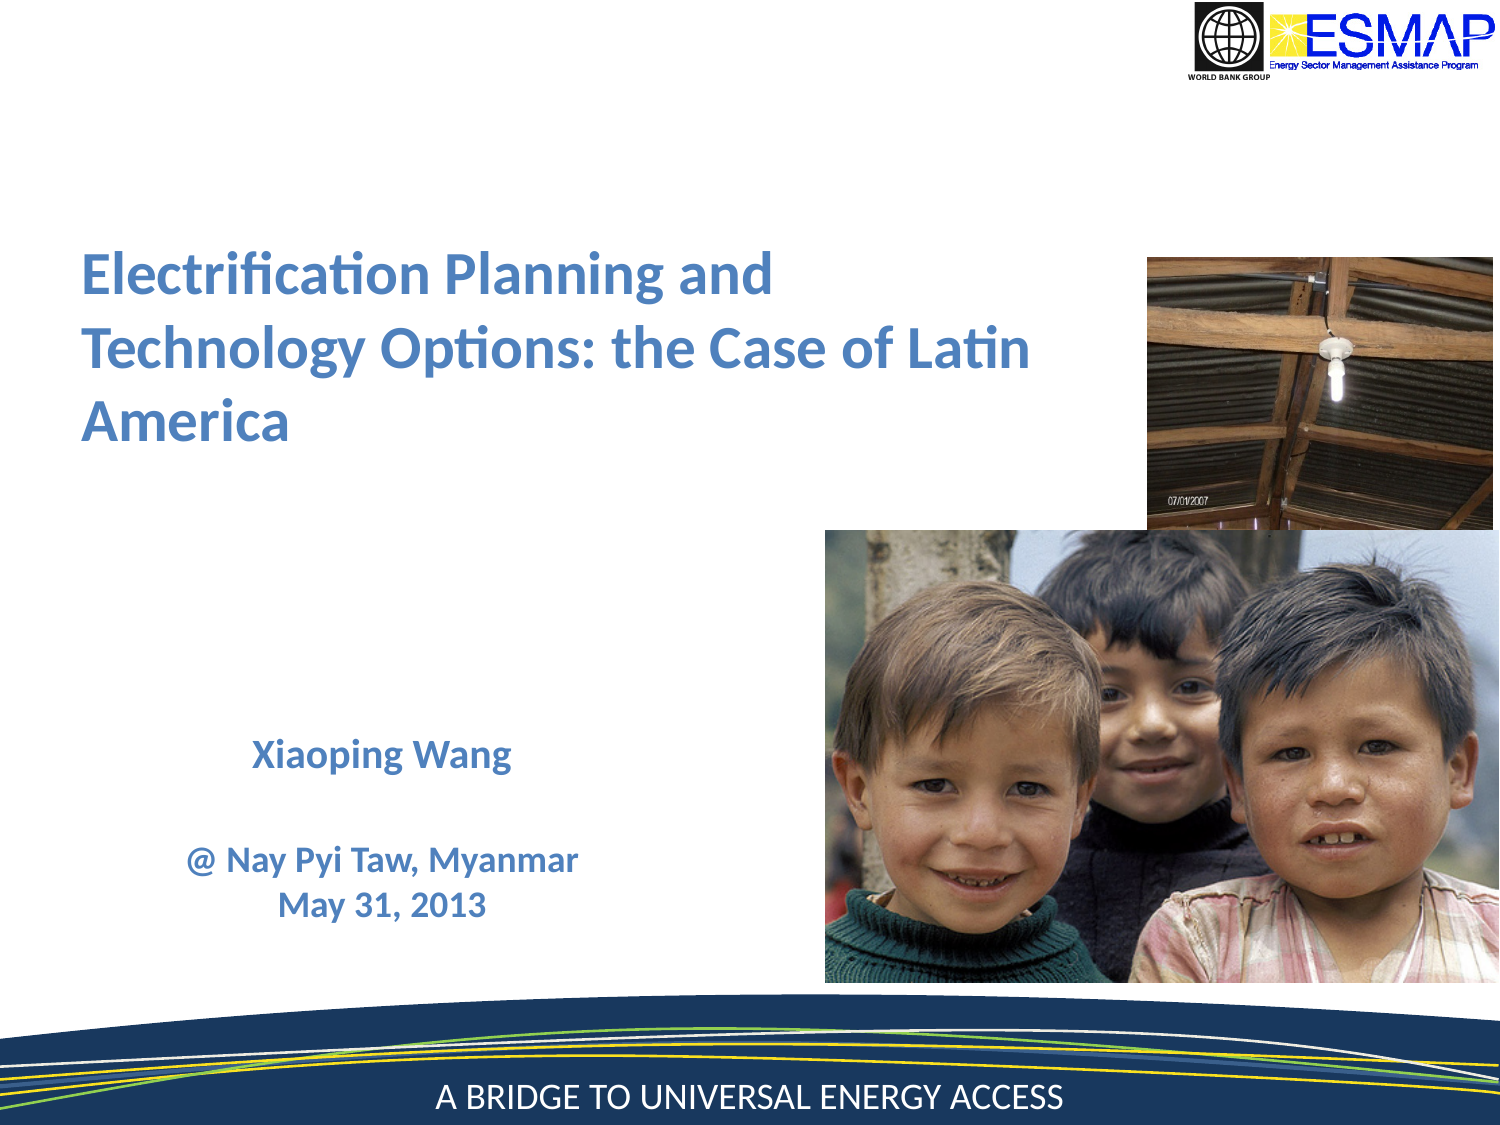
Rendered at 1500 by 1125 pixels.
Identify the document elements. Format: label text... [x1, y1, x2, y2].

picture [824, 257, 1499, 984]
title Electrification Planning and Technology Options: the Case of Latin America [66, 224, 1079, 463]
text_box [389, 1026, 852, 1045]
text_box Xiaoping Wang @ Nay Pyi Taw, Myanmar May 31, 2013 [112, 719, 652, 933]
text_box [0, 994, 1500, 1064]
text_box A Bridge to Universal Energy Access [0, 1064, 1500, 1125]
picture [1188, 1, 1499, 80]
slide_number 1 [1074, 1042, 1425, 1103]
text_box [10, 1028, 1285, 1064]
text_box [1425, 1060, 1499, 1064]
